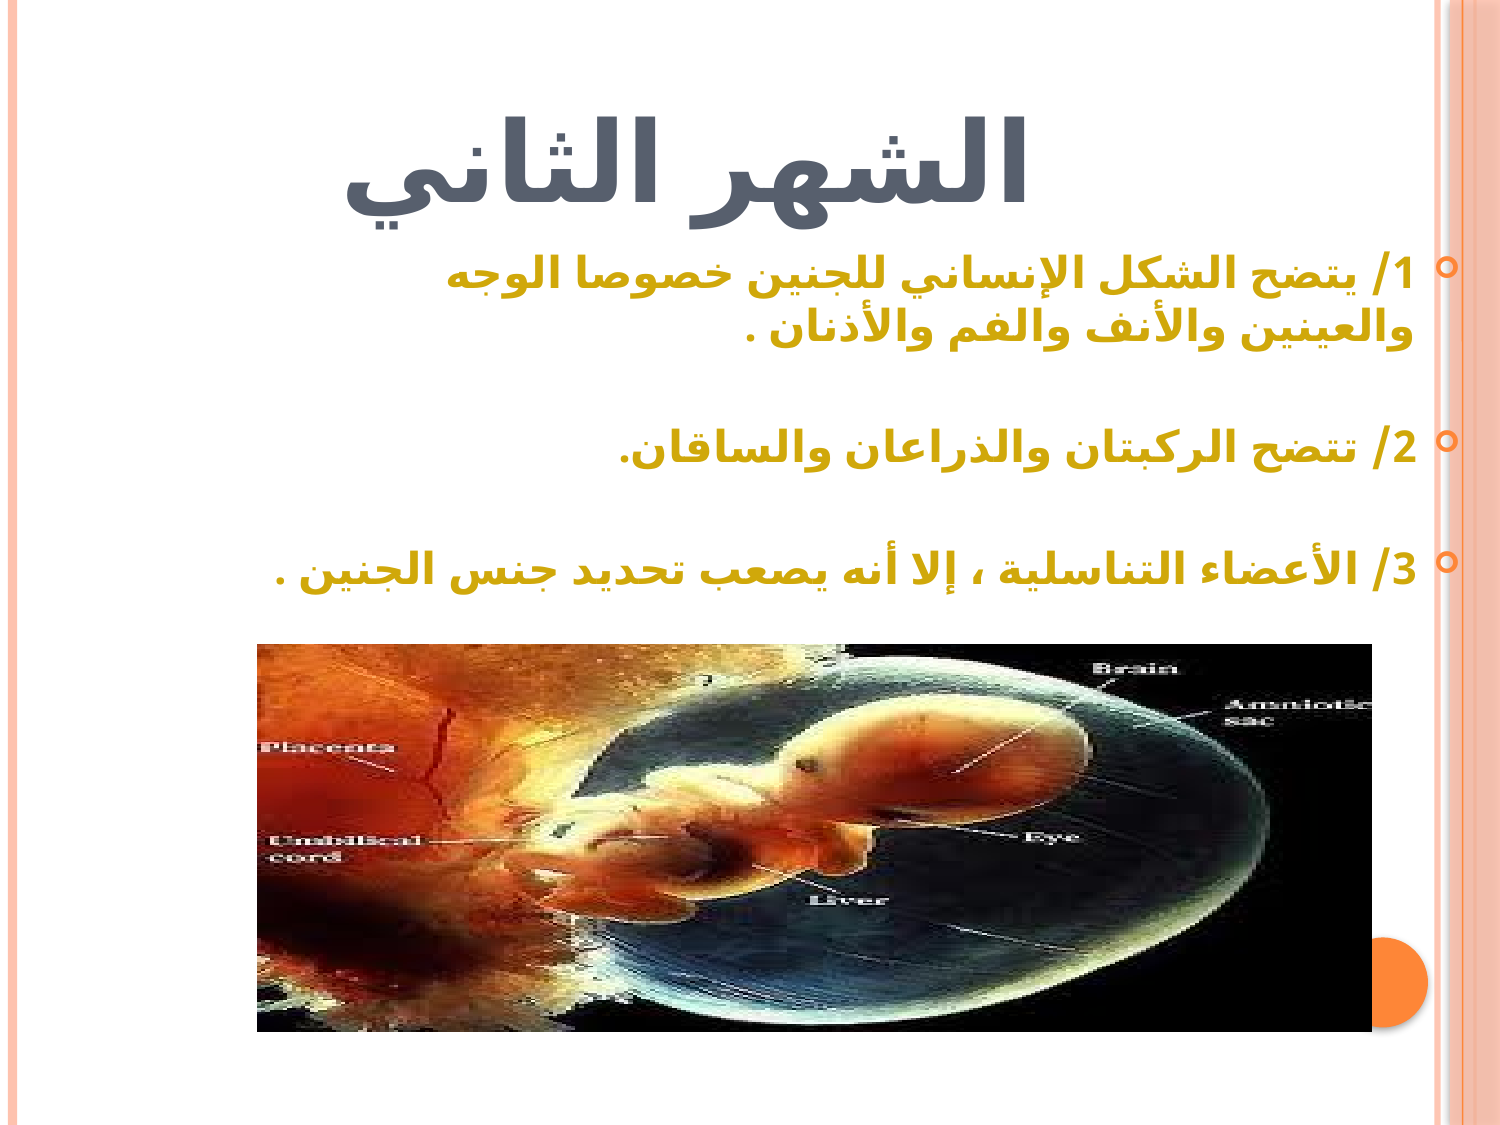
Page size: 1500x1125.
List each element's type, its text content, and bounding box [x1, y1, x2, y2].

title الشهر الثاني [75, 45, 1300, 233]
list 1/ يتضح الشكل الإنساني للجنين خصوصا الوجه والعينين والأنف والفم والأذنان . 2/ تتضح الركبتان والذراعان والساقان. 3/ الأعضاء التناسلية ، إلا أنه يصعب تحديد جنس الجنين . [246, 237, 1466, 645]
picture [257, 643, 1372, 1032]
